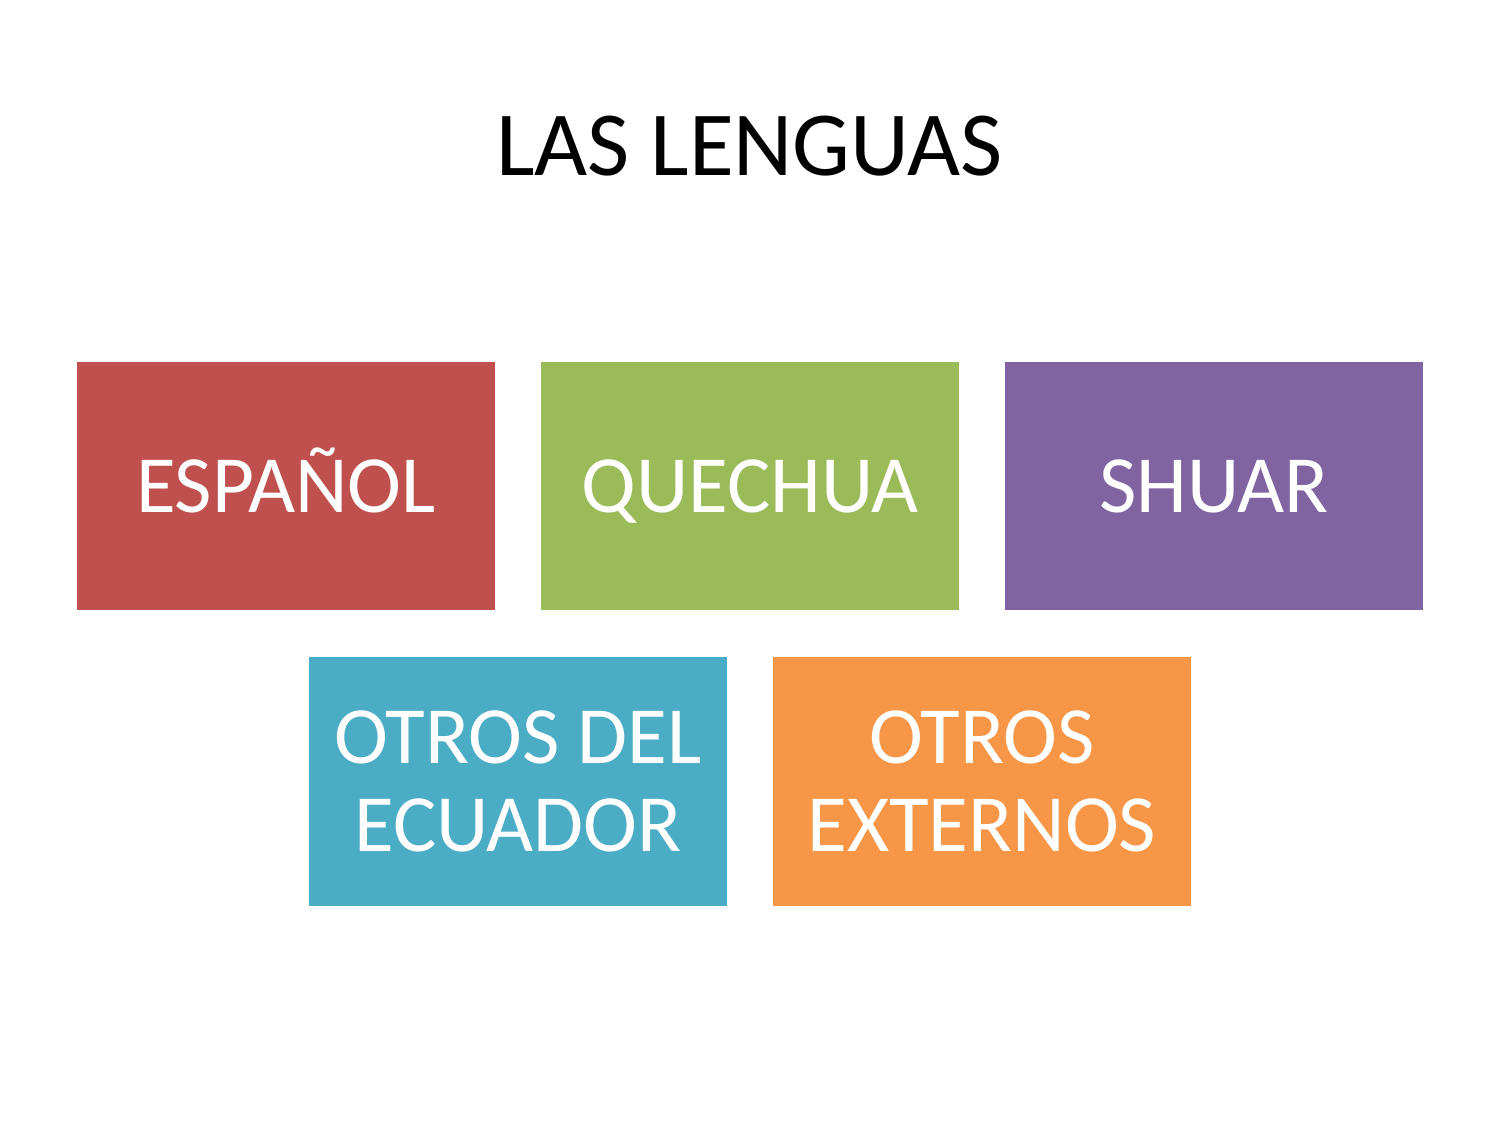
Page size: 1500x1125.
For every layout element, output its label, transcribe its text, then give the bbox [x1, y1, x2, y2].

title LAS LENGUAS [75, 45, 1425, 233]
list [74, 262, 1426, 1006]
